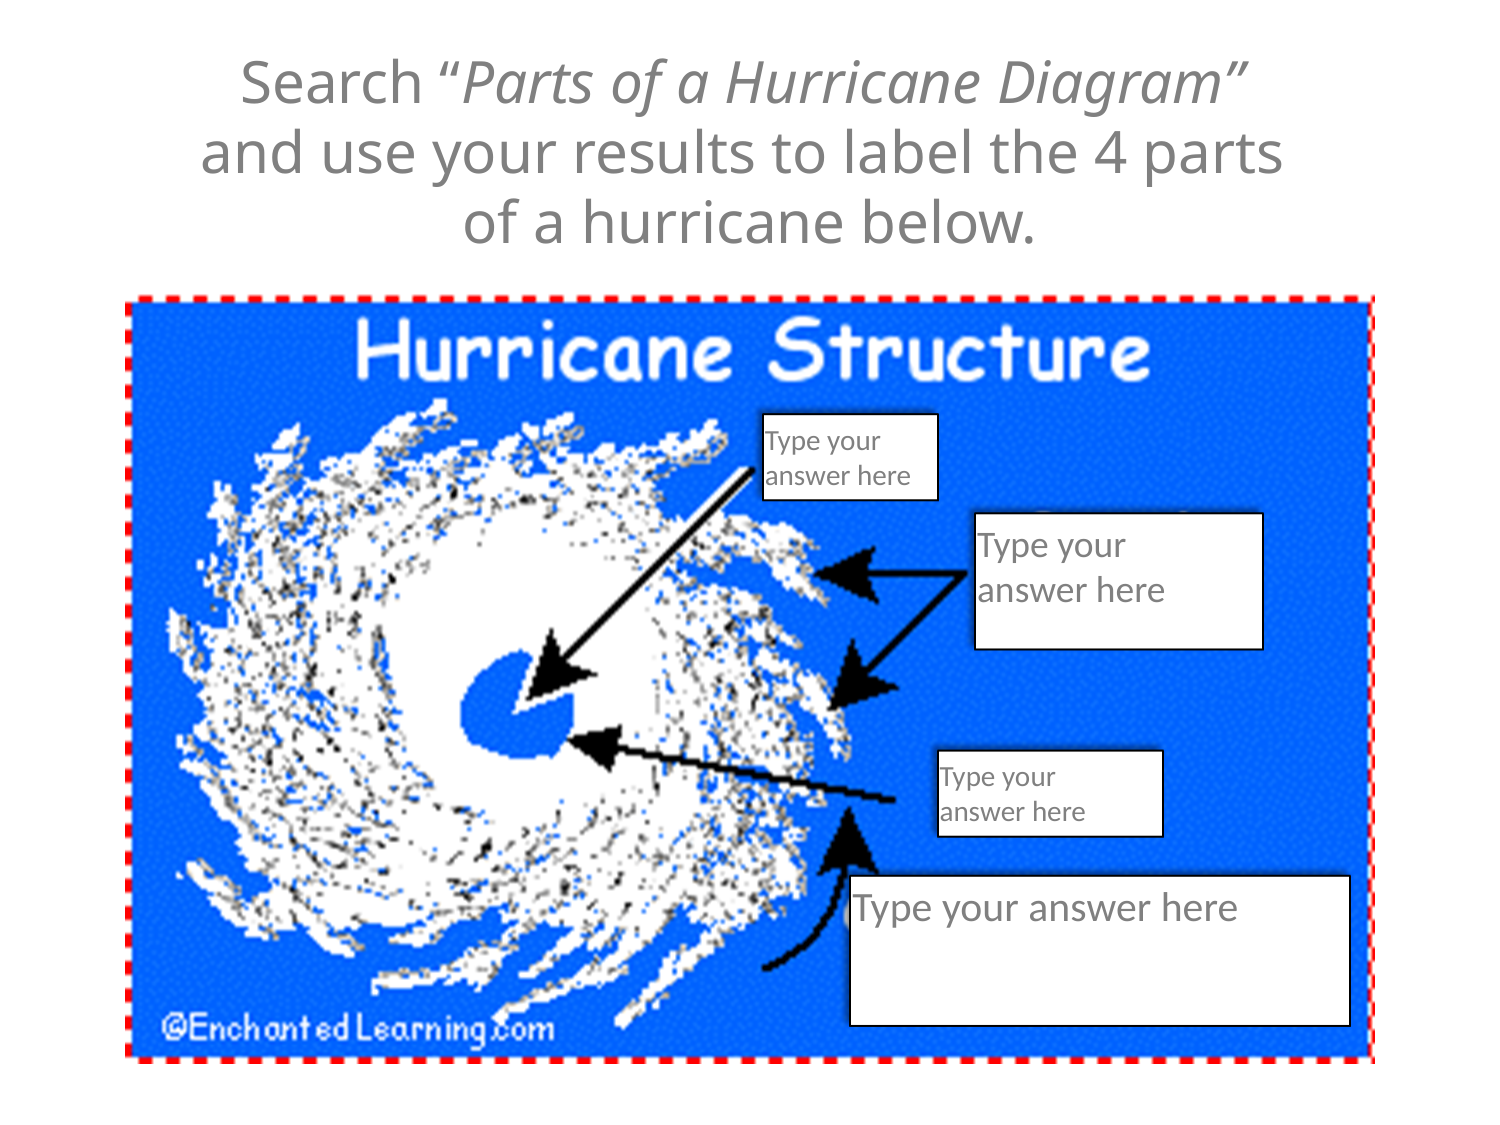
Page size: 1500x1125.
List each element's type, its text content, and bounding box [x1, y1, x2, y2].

picture [124, 275, 1376, 1064]
text_box Search “Parts of a Hurricane Diagram” and use your results to label the 4 parts of a hurricane below. [93, 37, 1407, 263]
